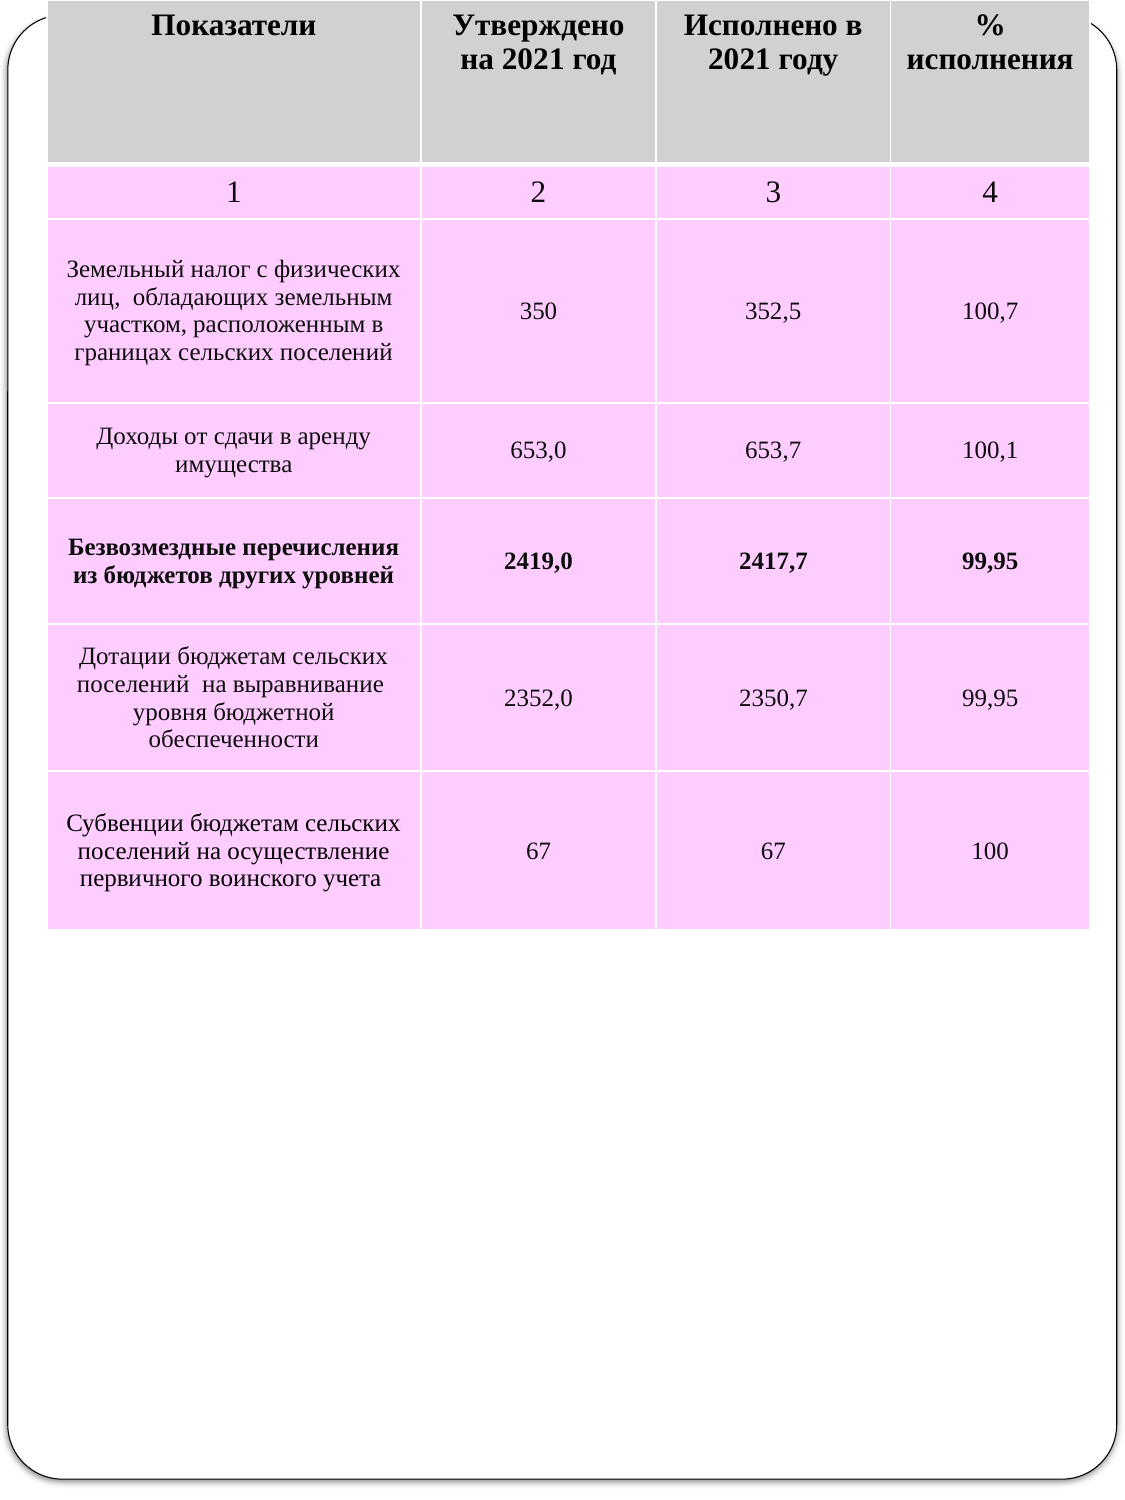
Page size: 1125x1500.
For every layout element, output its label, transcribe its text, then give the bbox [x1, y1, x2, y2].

table_cell 99,95 [891, 625, 1089, 770]
table_cell 653,7 [657, 404, 890, 497]
table_cell Доходы от сдачи в аренду имущества [48, 404, 420, 497]
table_cell Дотации бюджетам сельских поселений на выравнивание уровня бюджетной обеспеченности [48, 625, 420, 770]
table_cell 67 [422, 772, 655, 929]
table_header % исполнения [891, 1, 1089, 162]
table_cell 2350,7 [657, 625, 890, 770]
table_cell 67 [657, 772, 890, 929]
table_cell 653,0 [422, 404, 655, 497]
table_cell 100 [891, 772, 1089, 929]
table_cell 350 [422, 220, 655, 402]
table_cell 2352,0 [422, 625, 655, 770]
table_cell 100,7 [891, 220, 1089, 402]
table_cell Земельный налог с физических лиц, обладающих земельным участком, расположенным в границах сельских поселений [48, 220, 420, 402]
table_cell 100,1 [891, 404, 1089, 497]
table_cell 2419,0 [422, 499, 655, 623]
table_cell 3 [657, 167, 890, 218]
table_cell Субвенции бюджетам сельских поселений на осуществление первичного воинского учета [48, 772, 420, 929]
table_cell 352,5 [657, 220, 890, 402]
table_cell 1 [48, 167, 420, 218]
table_cell 99,95 [891, 499, 1089, 623]
table_cell 2 [422, 167, 655, 218]
table_cell Безвозмездные перечисления из бюджетов других уровней [48, 499, 420, 623]
table_header Показатели [48, 1, 420, 162]
table_header Исполнено в 2021 году [657, 1, 890, 162]
table_cell 2417,7 [657, 499, 890, 623]
table_header Утверждено на 2021 год [422, 1, 655, 162]
table_cell 4 [891, 167, 1089, 218]
